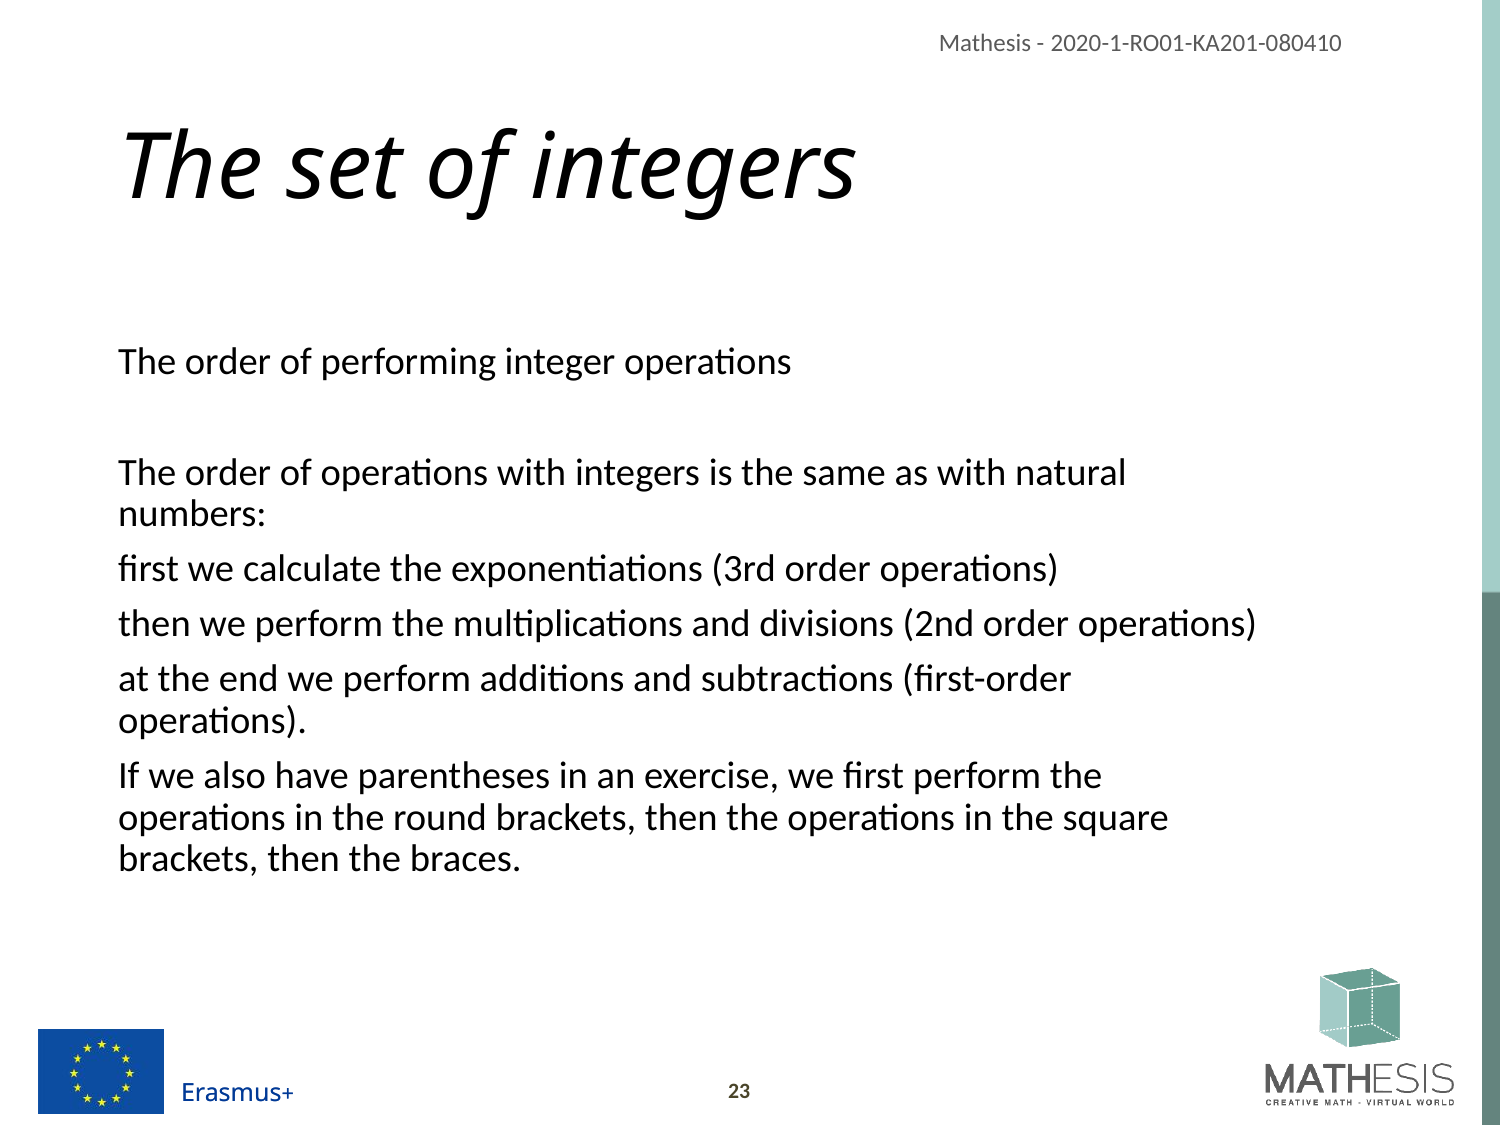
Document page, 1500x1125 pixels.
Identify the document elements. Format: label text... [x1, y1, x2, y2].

list The order of performing integer operations The order of operations with integers is the same as with natural numbers: first we calculate the exponentiations (3rd order operations) then we perform the multiplications and divisions (2nd order operations) at the end we perform additions and subtractions (first-order operations). If we also have parentheses in an exercise, we first perform the operations in the round brackets, then the operations in the square brackets, then the braces. [103, 334, 1285, 890]
picture [38, 1029, 164, 1114]
title The set of integers [103, 59, 1397, 278]
